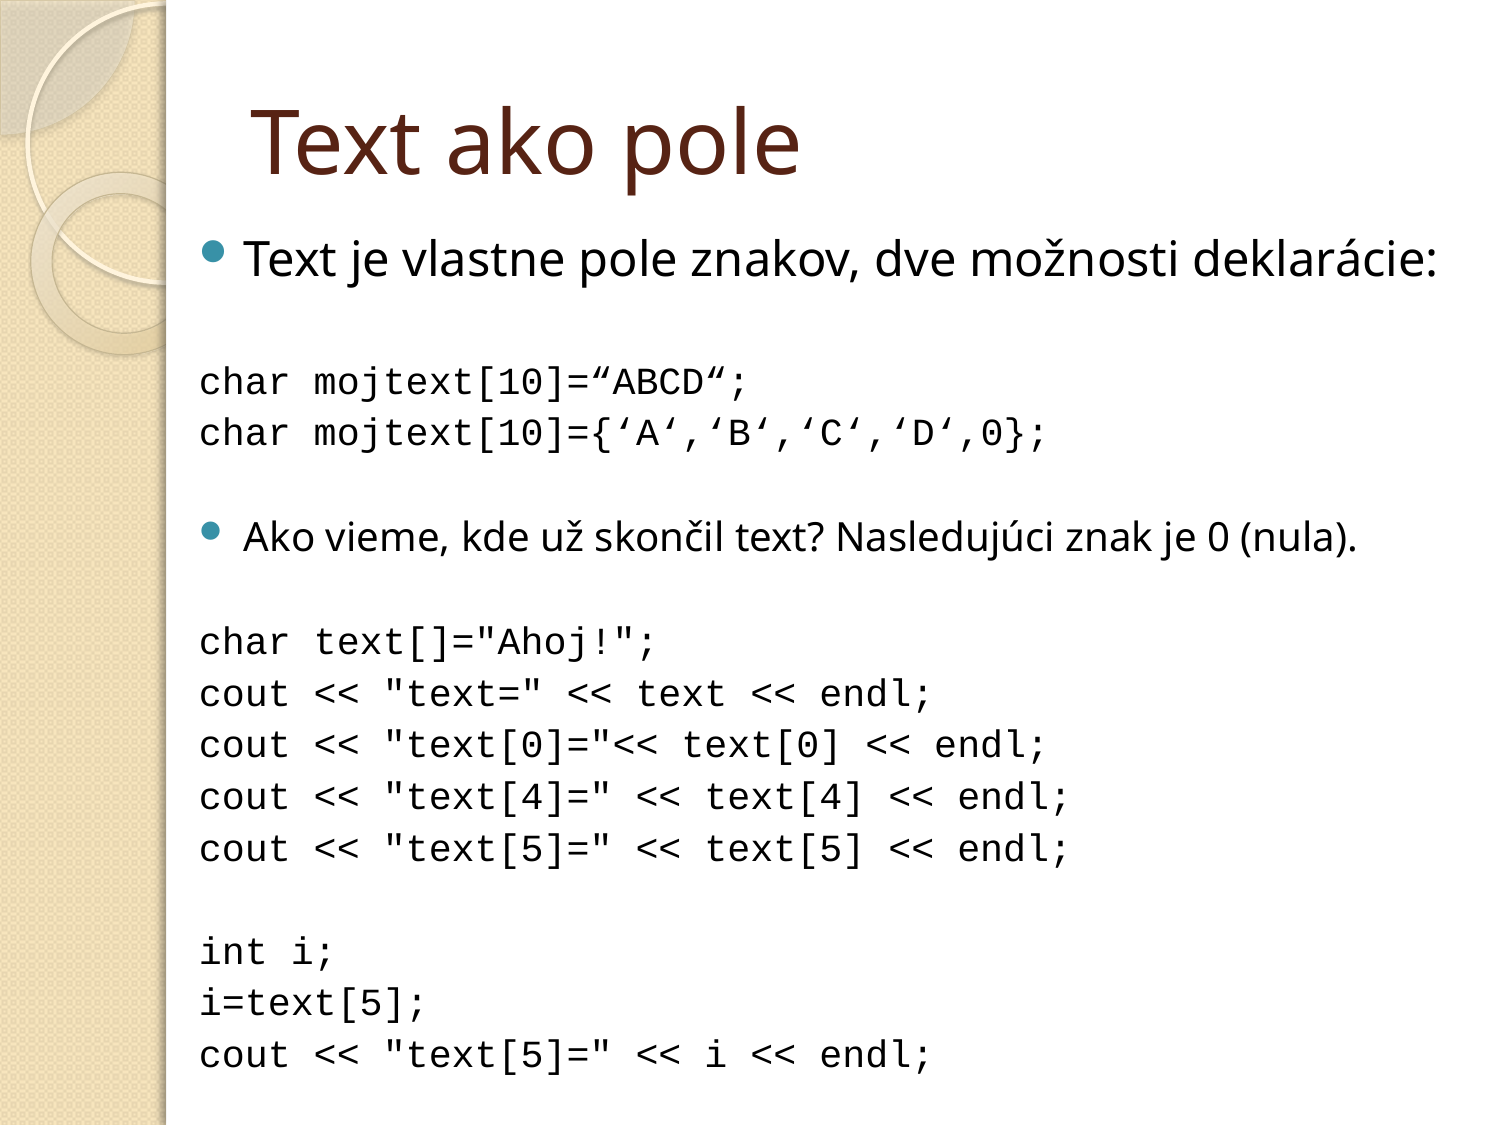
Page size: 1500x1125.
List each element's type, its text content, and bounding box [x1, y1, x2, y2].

title Text ako pole [235, 45, 1466, 219]
list Text je vlastne pole znakov, dve možnosti deklarácie: char mojtext[10]=“ABCD“; char mojtext[10]={‘A‘,‘B‘,‘C‘,‘D‘,0}; Ako vieme, kde už skončil text? Nasledujúci znak je 0 (nula). char text[]="Ahoj!"; cout << "text=" << text << endl; cout << "text[0]="<< text[0] << endl; cout << "text[4]=" << text[4] << endl; cout << "text[5]=" << text[5] << endl; int i; i=text[5]; cout << "text[5]=" << i << endl; [171, 219, 1466, 1125]
